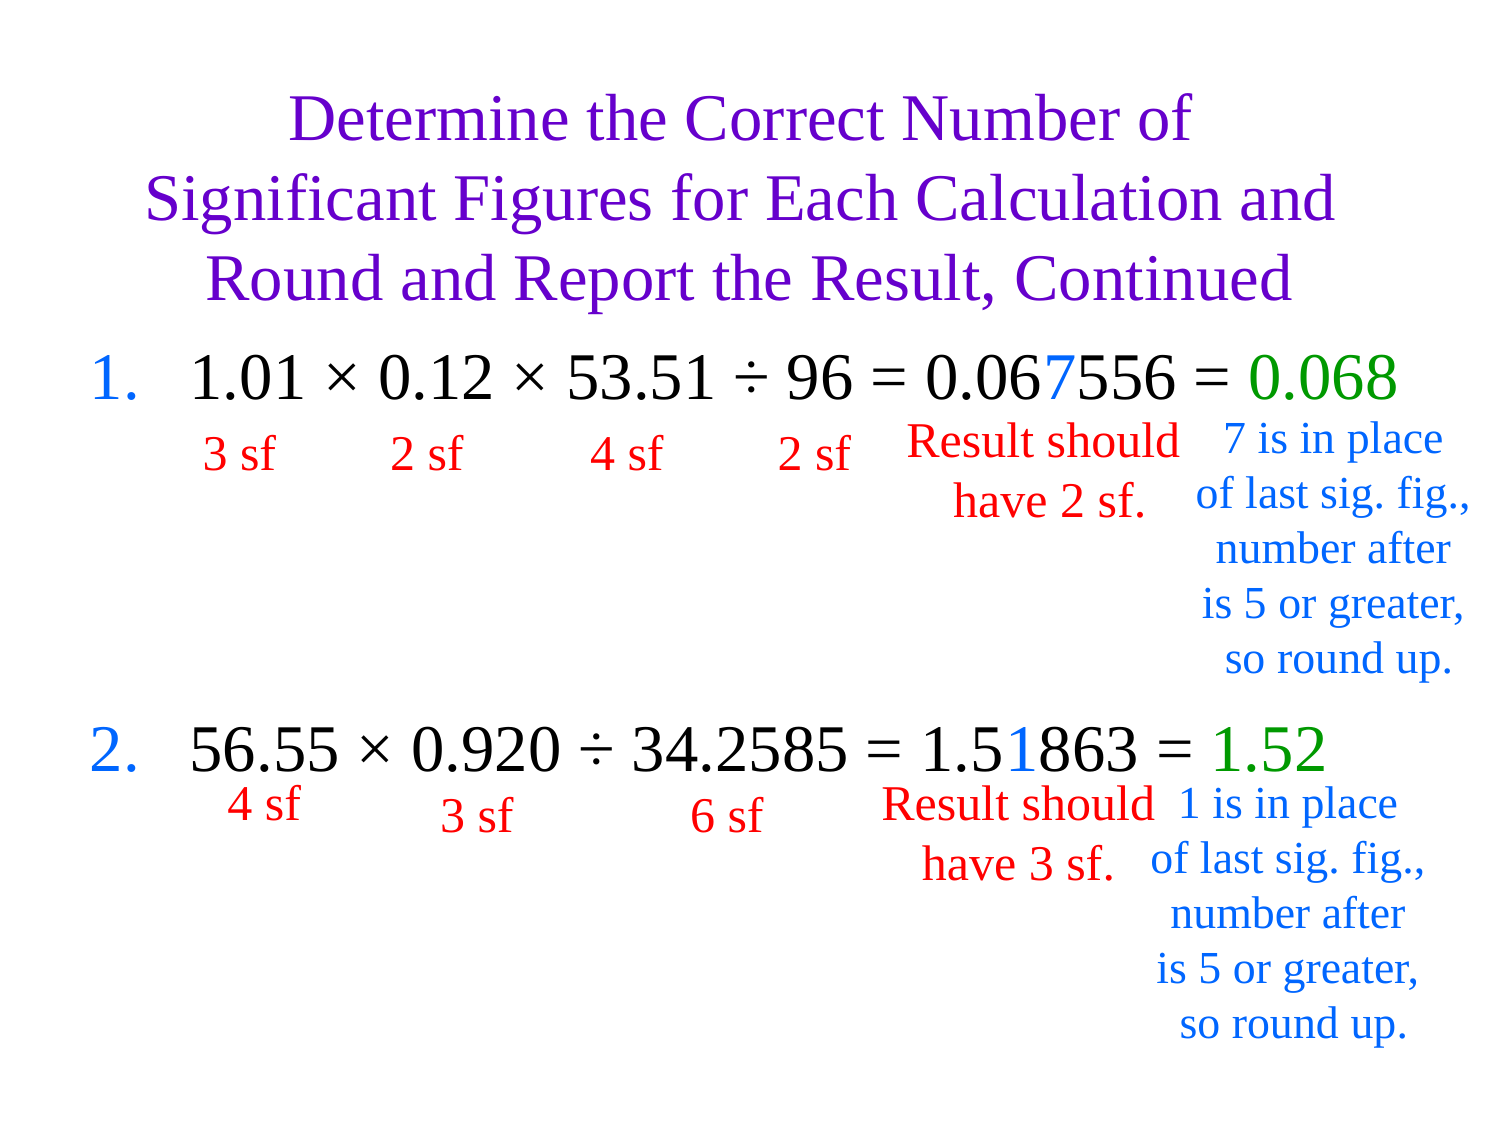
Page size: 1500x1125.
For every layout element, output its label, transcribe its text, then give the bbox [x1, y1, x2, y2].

text_box 4 sf [212, 762, 317, 838]
text_box 3 sf [187, 412, 292, 488]
text_box 6 sf [675, 774, 779, 851]
text_box 4 sf [575, 412, 679, 488]
text_box 3 sf [425, 774, 529, 851]
text_box 1 is in place of last sig. fig., number after is 5 or greater, so round up. [1112, 764, 1476, 1056]
text_box Result should have 3 sf. [866, 762, 1183, 898]
text_box Determine the Correct Number of Significant Figures for Each Calculation and Round and Report the Result, Continued [112, 99, 1388, 288]
text_box 2 sf [762, 412, 867, 488]
text_box Result should have 2 sf. [891, 399, 1180, 536]
text_box 1.01 × 0.12 × 53.51 ÷ 96 = 0.067556 = 0.068 56.55 × 0.920 ÷ 34.2585 = 1.51863 = 1.52 [74, 324, 1438, 1000]
text_box 2 sf [375, 412, 479, 488]
text_box 7 is in place of last sig. fig., number after is 5 or greater, so round up. [1180, 399, 1498, 691]
